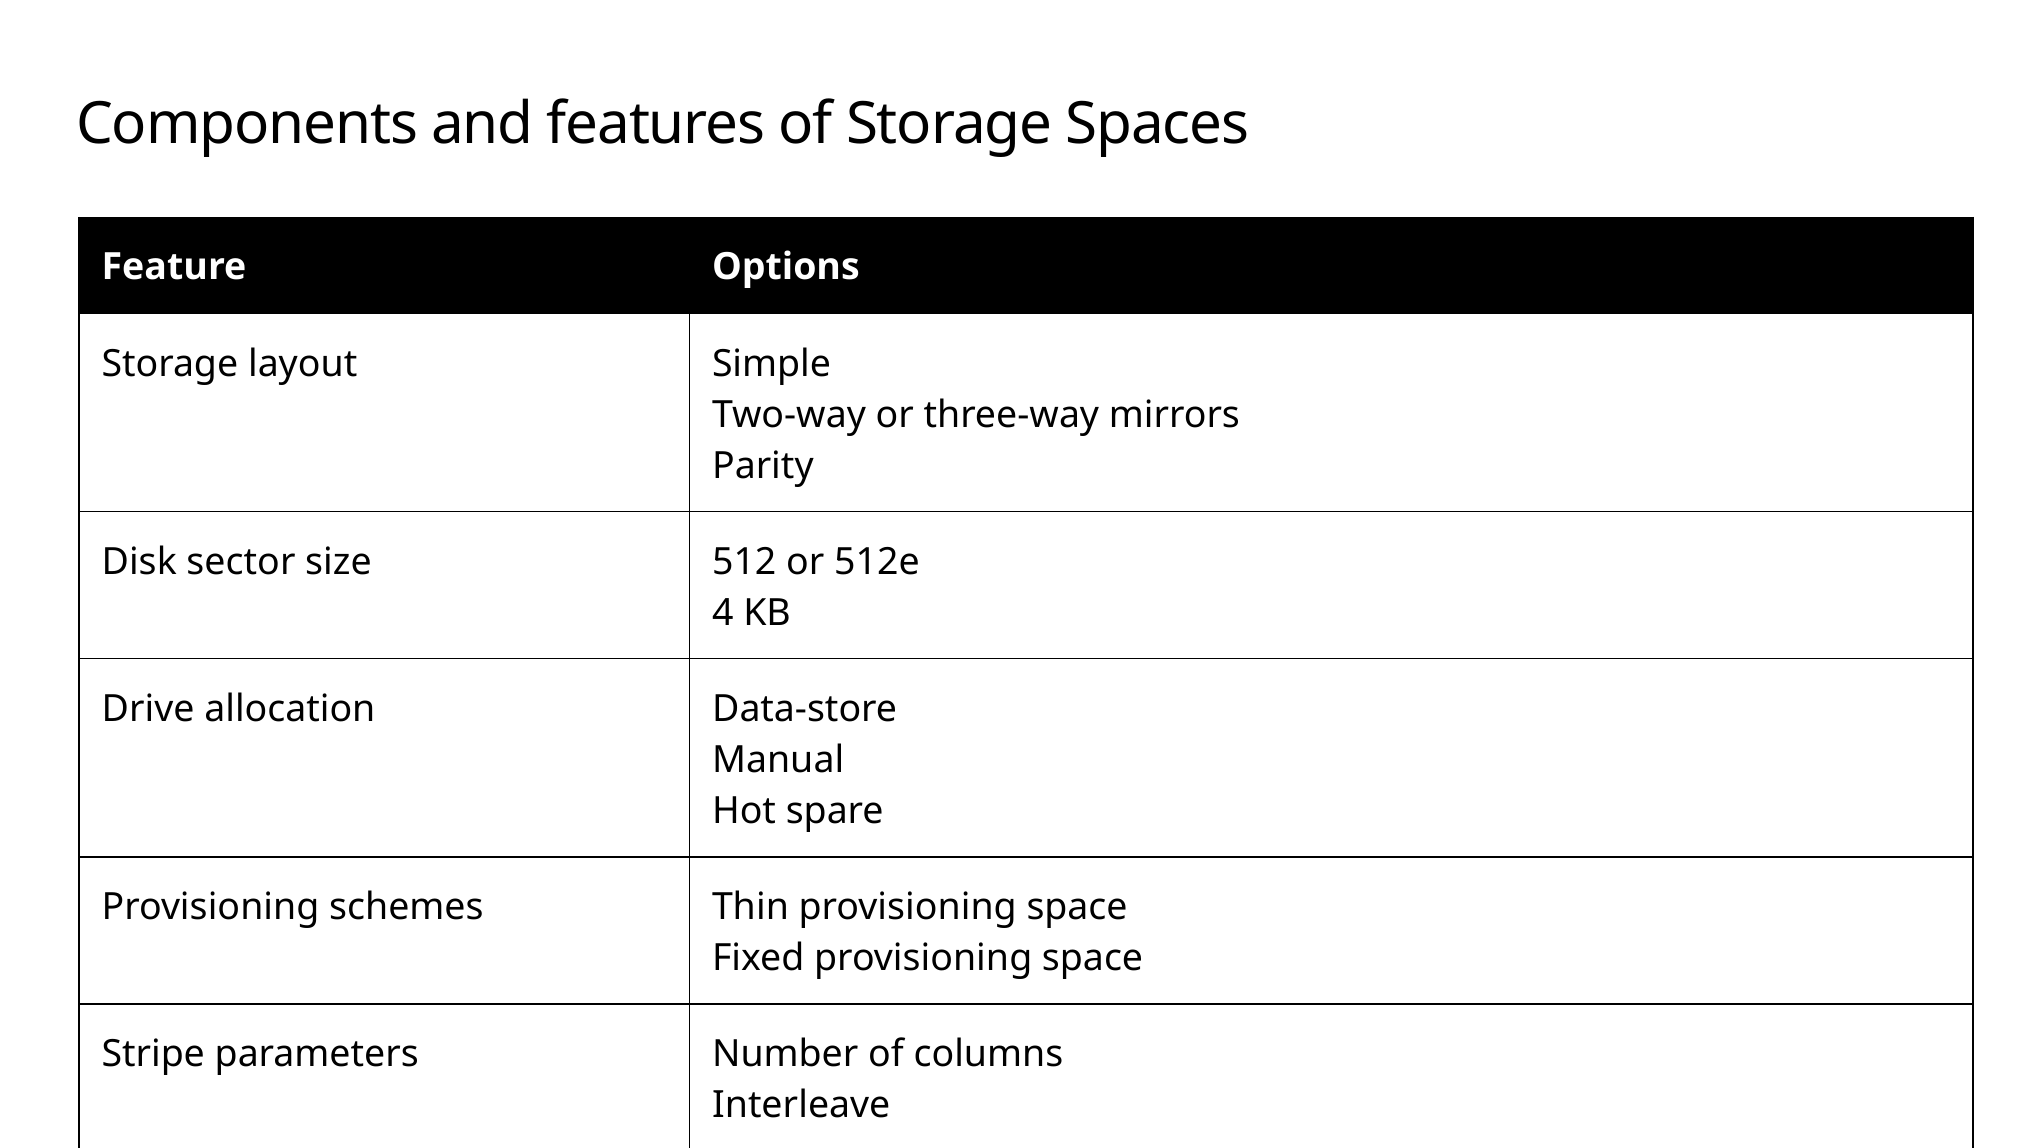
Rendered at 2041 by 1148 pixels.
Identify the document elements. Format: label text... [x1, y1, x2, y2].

table_cell Storage layout [80, 314, 689, 511]
table_cell Number of columns Interleave [690, 1005, 1972, 1148]
table_cell Simple Two-way or three-way mirrors Parity [690, 314, 1972, 511]
table_cell Disk sector size [80, 512, 689, 658]
table_cell Drive allocation [80, 659, 689, 856]
table_cell 512 or 512e 4 KB [690, 512, 1972, 658]
table_cell Data-store Manual Hot spare [690, 659, 1972, 856]
table_cell Thin provisioning space Fixed provisioning space [690, 858, 1972, 1003]
title Components and features of Storage Spaces [76, 93, 1968, 161]
table_header Feature [80, 218, 690, 313]
table_cell Stripe parameters [80, 1005, 689, 1148]
table_cell Provisioning schemes [80, 858, 689, 1003]
table_header Options [690, 218, 1972, 313]
